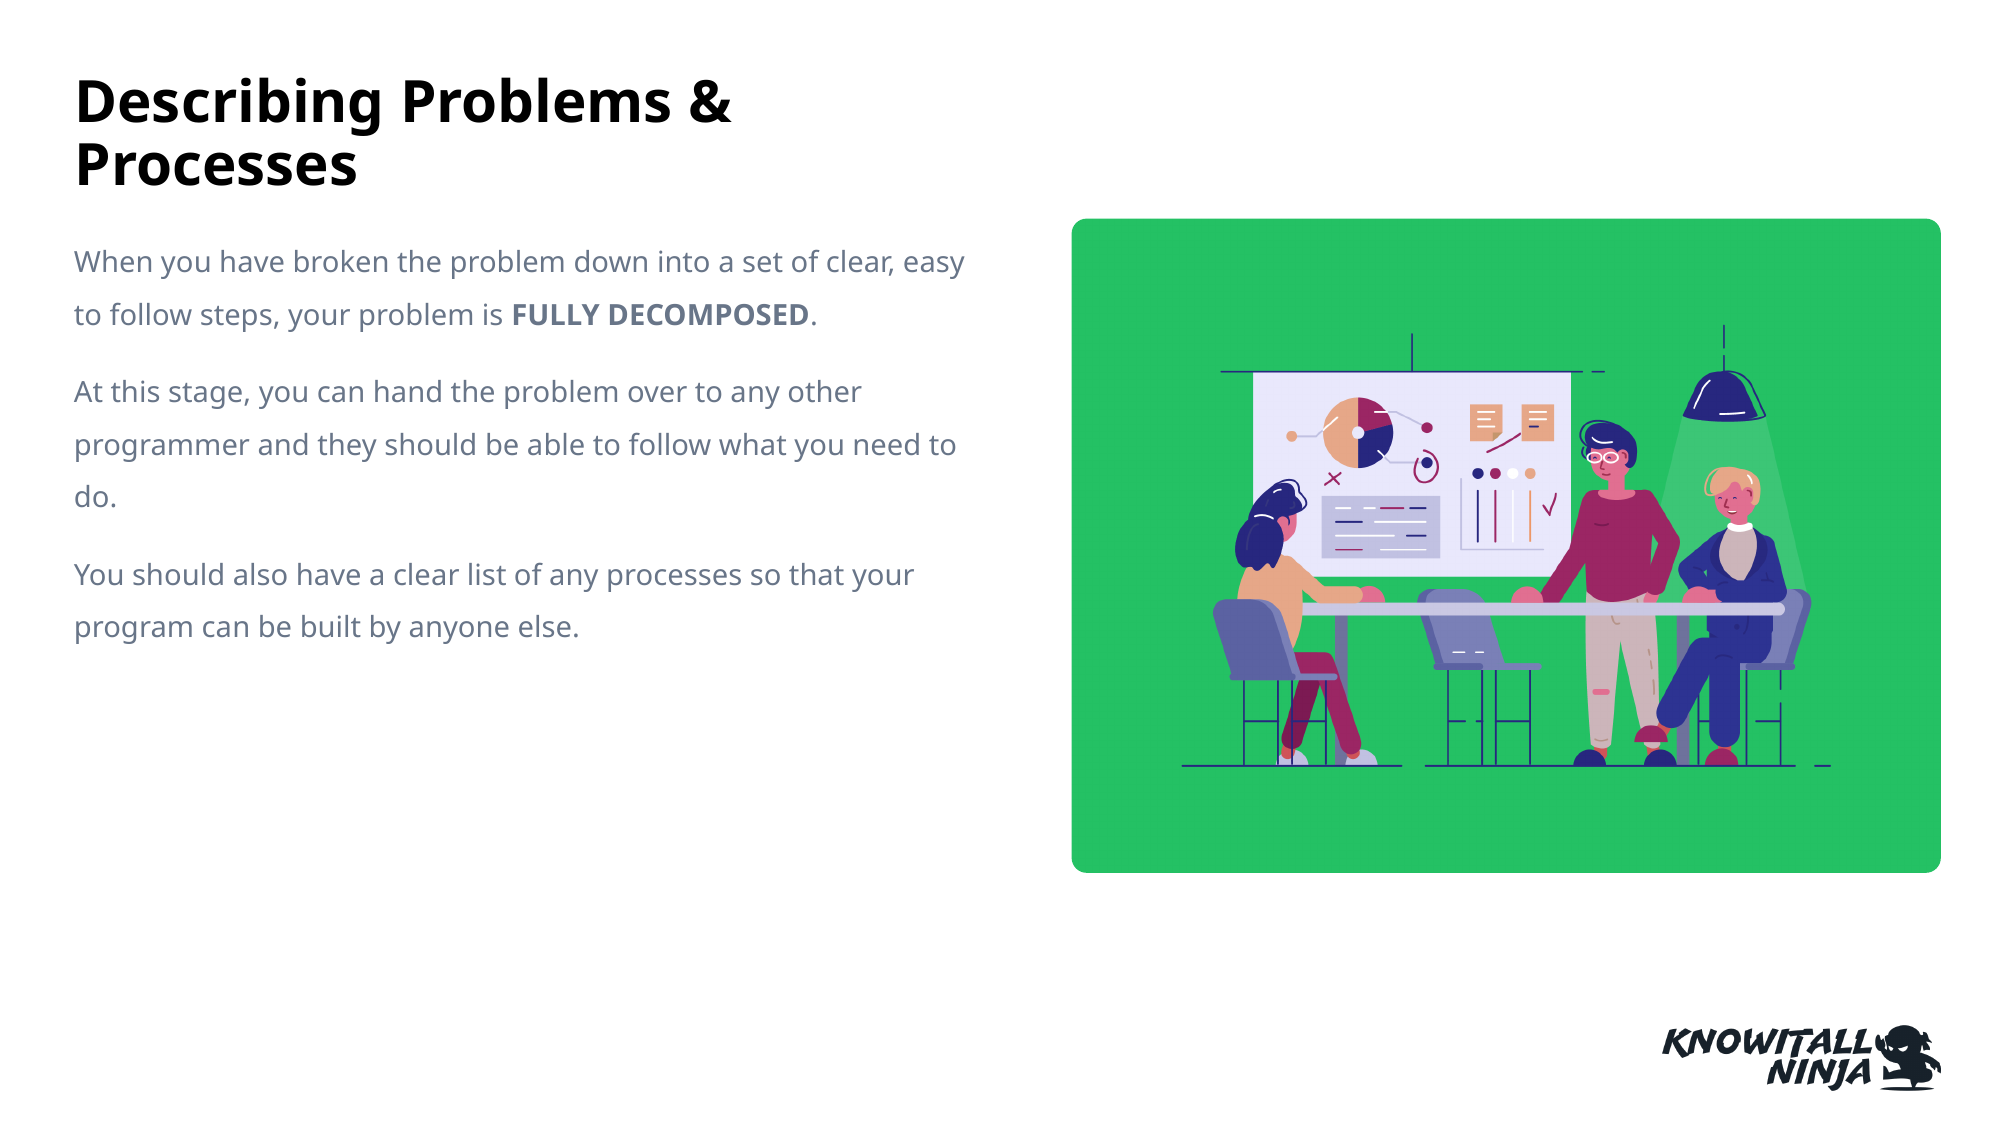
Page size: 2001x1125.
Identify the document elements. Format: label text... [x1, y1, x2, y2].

title Describing Problems & Processes [59, 117, 1000, 206]
picture [1662, 1025, 1941, 1091]
picture [1071, 218, 1942, 874]
list When you have broken the problem down into a set of clear, easy to follow steps, your problem is FULLY DECOMPOSED. At this stage, you can hand the problem over to any other programmer and they should be able to follow what you need to do. You should also have a clear list of any processes so that your program can be built by anyone else. [59, 218, 1000, 1091]
